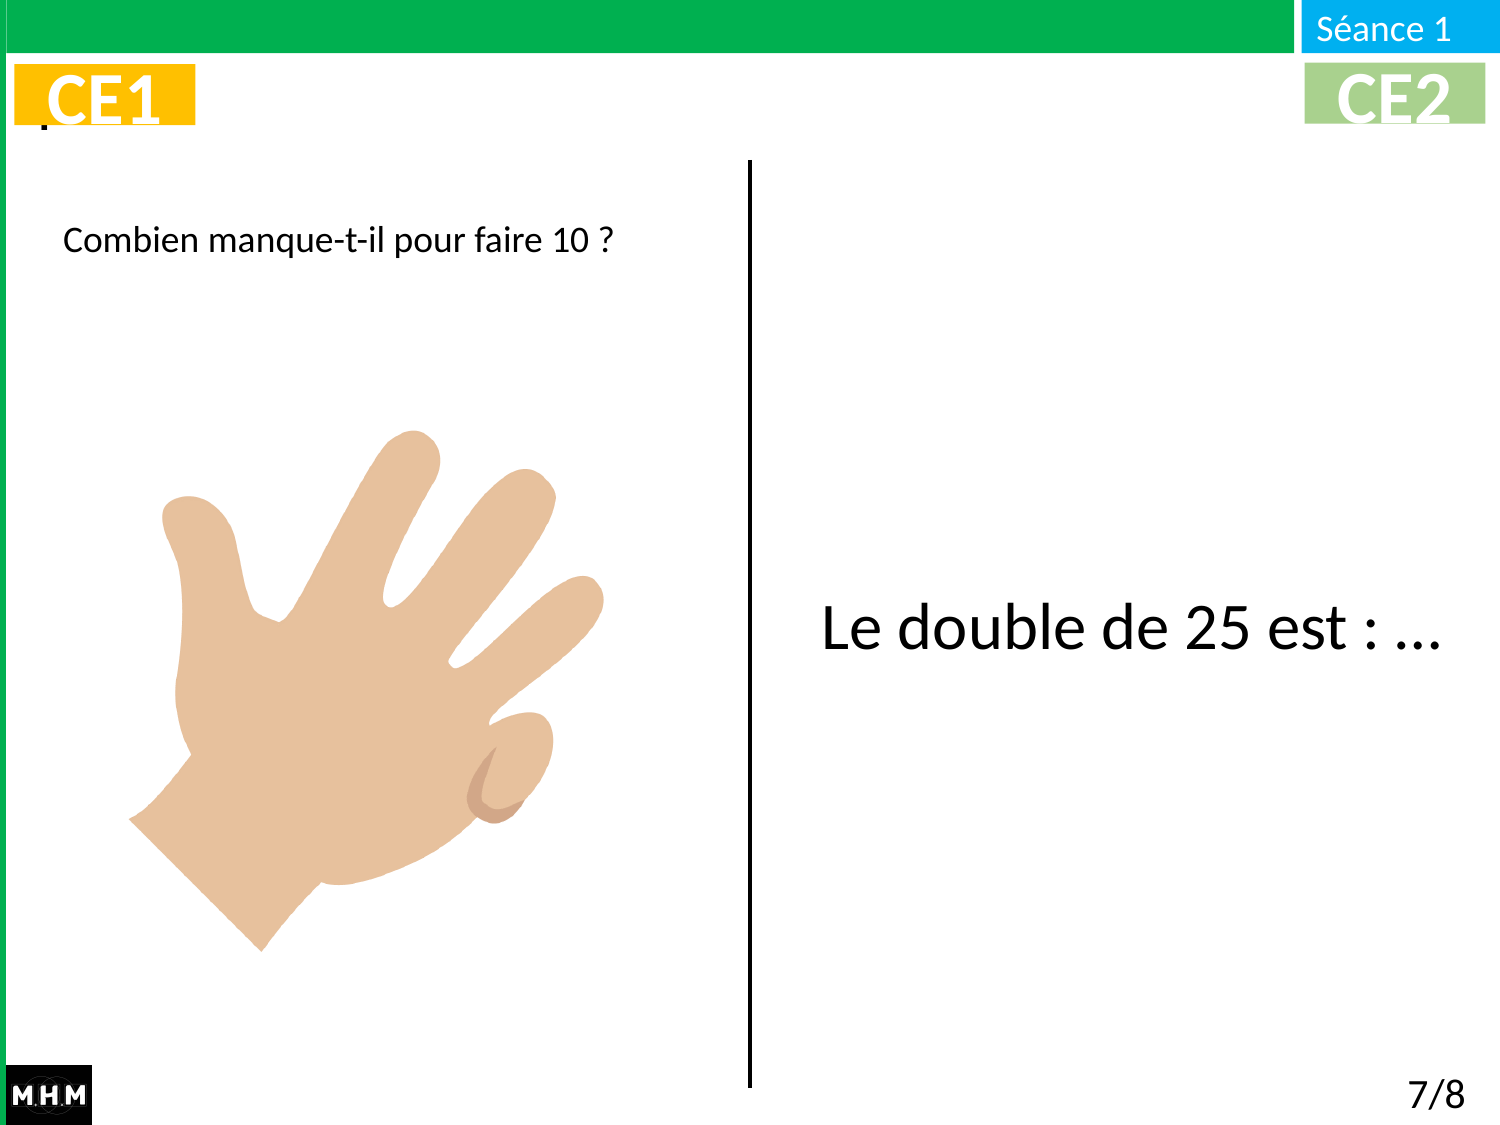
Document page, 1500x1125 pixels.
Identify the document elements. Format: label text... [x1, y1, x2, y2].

title Combien manque-t-il pour faire 10 ? [48, 196, 653, 285]
list 7/8 [1373, 1064, 1500, 1125]
picture [6, 1065, 92, 1125]
text_box CE2 [1303, 62, 1487, 125]
text_box CE1 [13, 63, 196, 126]
text_box Le double de 25 est : … [806, 495, 1457, 750]
picture [88, 382, 653, 1013]
